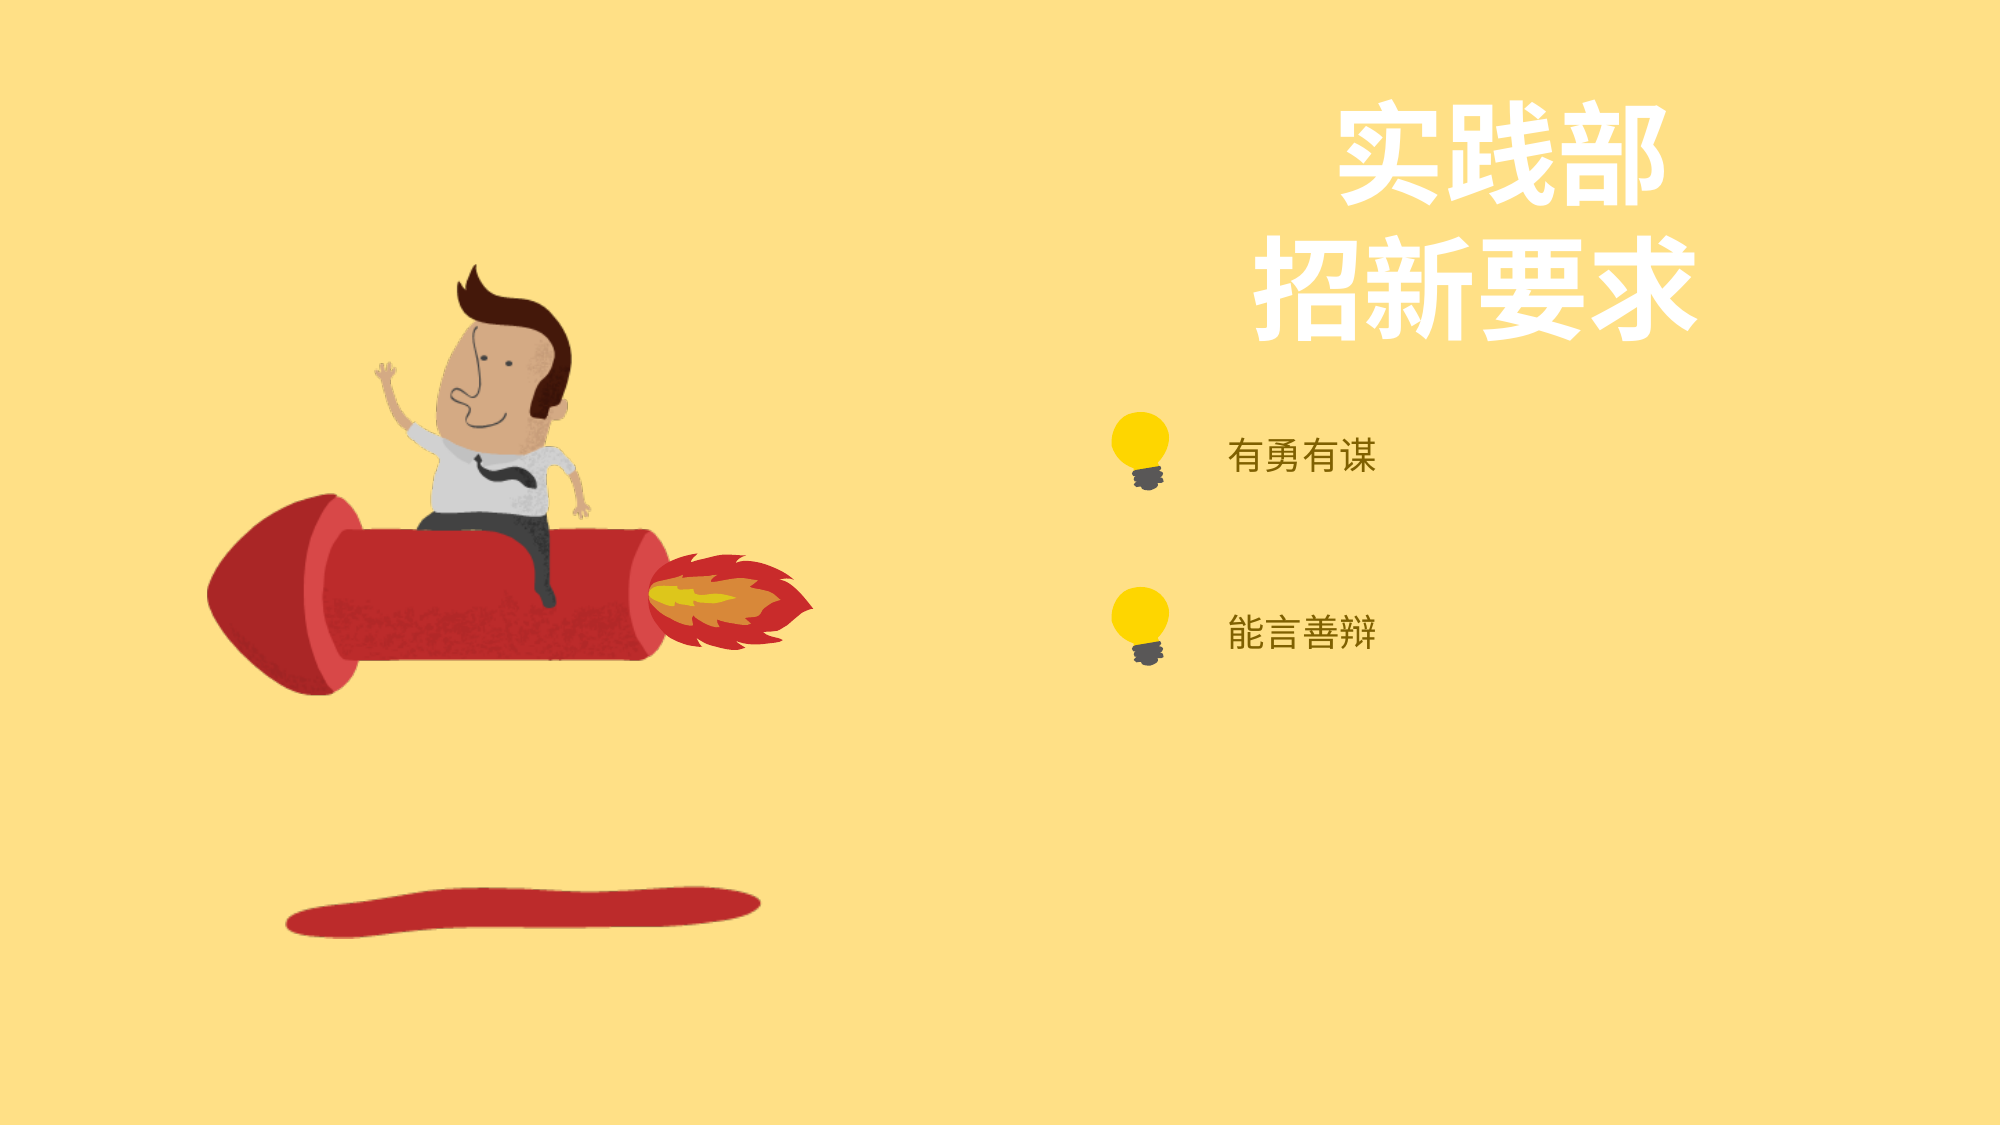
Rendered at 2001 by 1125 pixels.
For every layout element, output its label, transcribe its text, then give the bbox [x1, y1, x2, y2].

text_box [1109, 409, 1171, 491]
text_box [647, 553, 814, 651]
text_box 能言善辩 [1212, 601, 1613, 662]
text_box 实践部 招新要求 [1026, 76, 1977, 362]
text_box 有勇有谋 [1212, 424, 1613, 485]
picture [206, 264, 781, 940]
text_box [1109, 584, 1171, 666]
